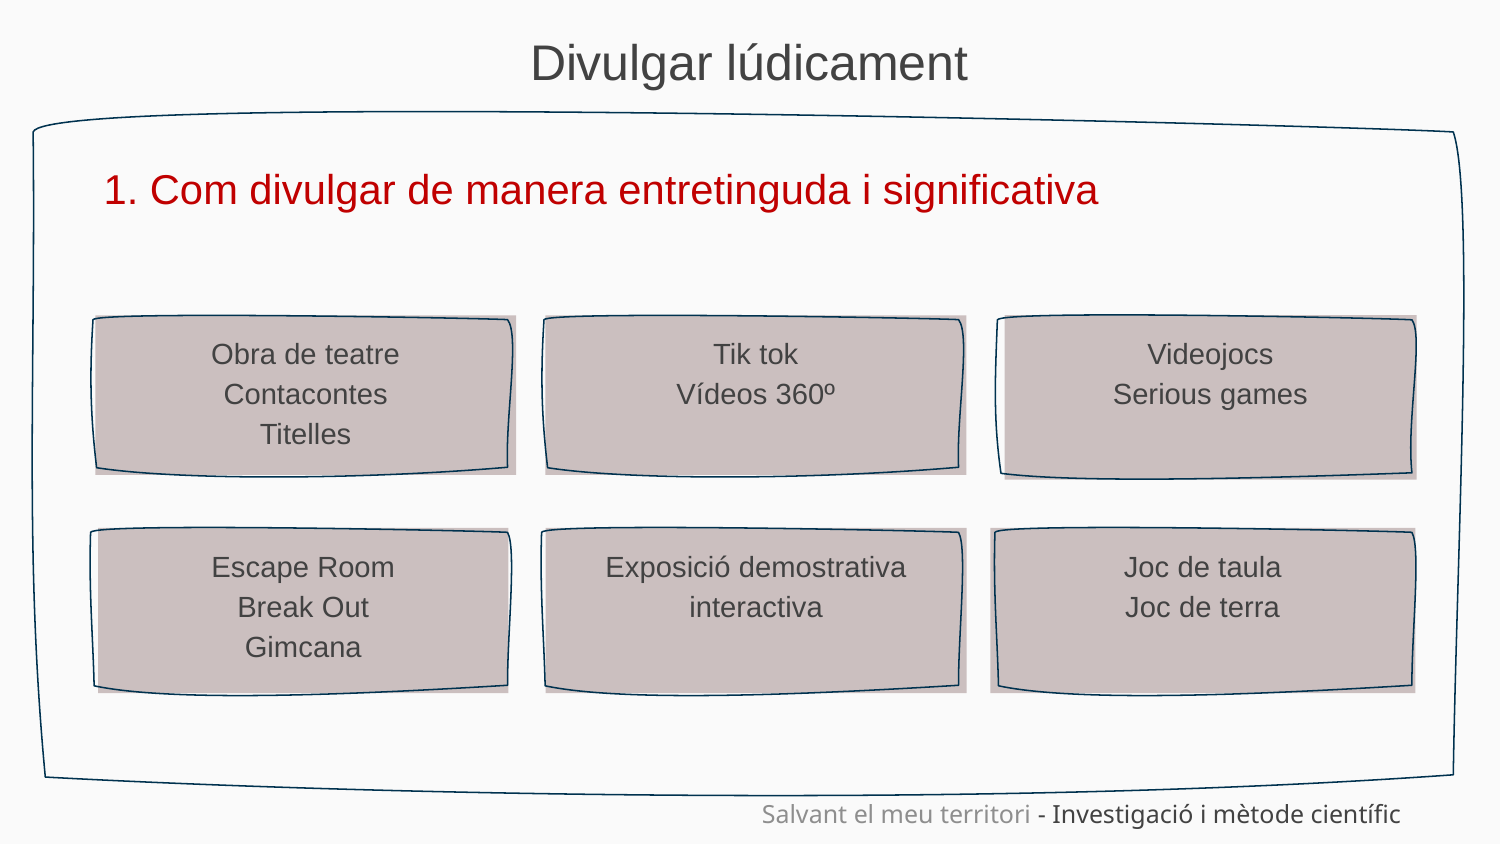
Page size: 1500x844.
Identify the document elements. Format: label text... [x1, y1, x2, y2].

text_box [90, 315, 513, 477]
text_box [32, 111, 1464, 790]
text_box 1. Com divulgar de manera entretinguda i significativa [88, 147, 1417, 234]
title Divulgar lúdicament [0, 20, 1499, 106]
text_box [541, 315, 964, 477]
text_box [541, 527, 963, 696]
text_box [995, 314, 1417, 480]
text_box Salvant el meu territori - Investigació i mètode científic [88, 790, 1417, 844]
text_box [90, 527, 512, 696]
